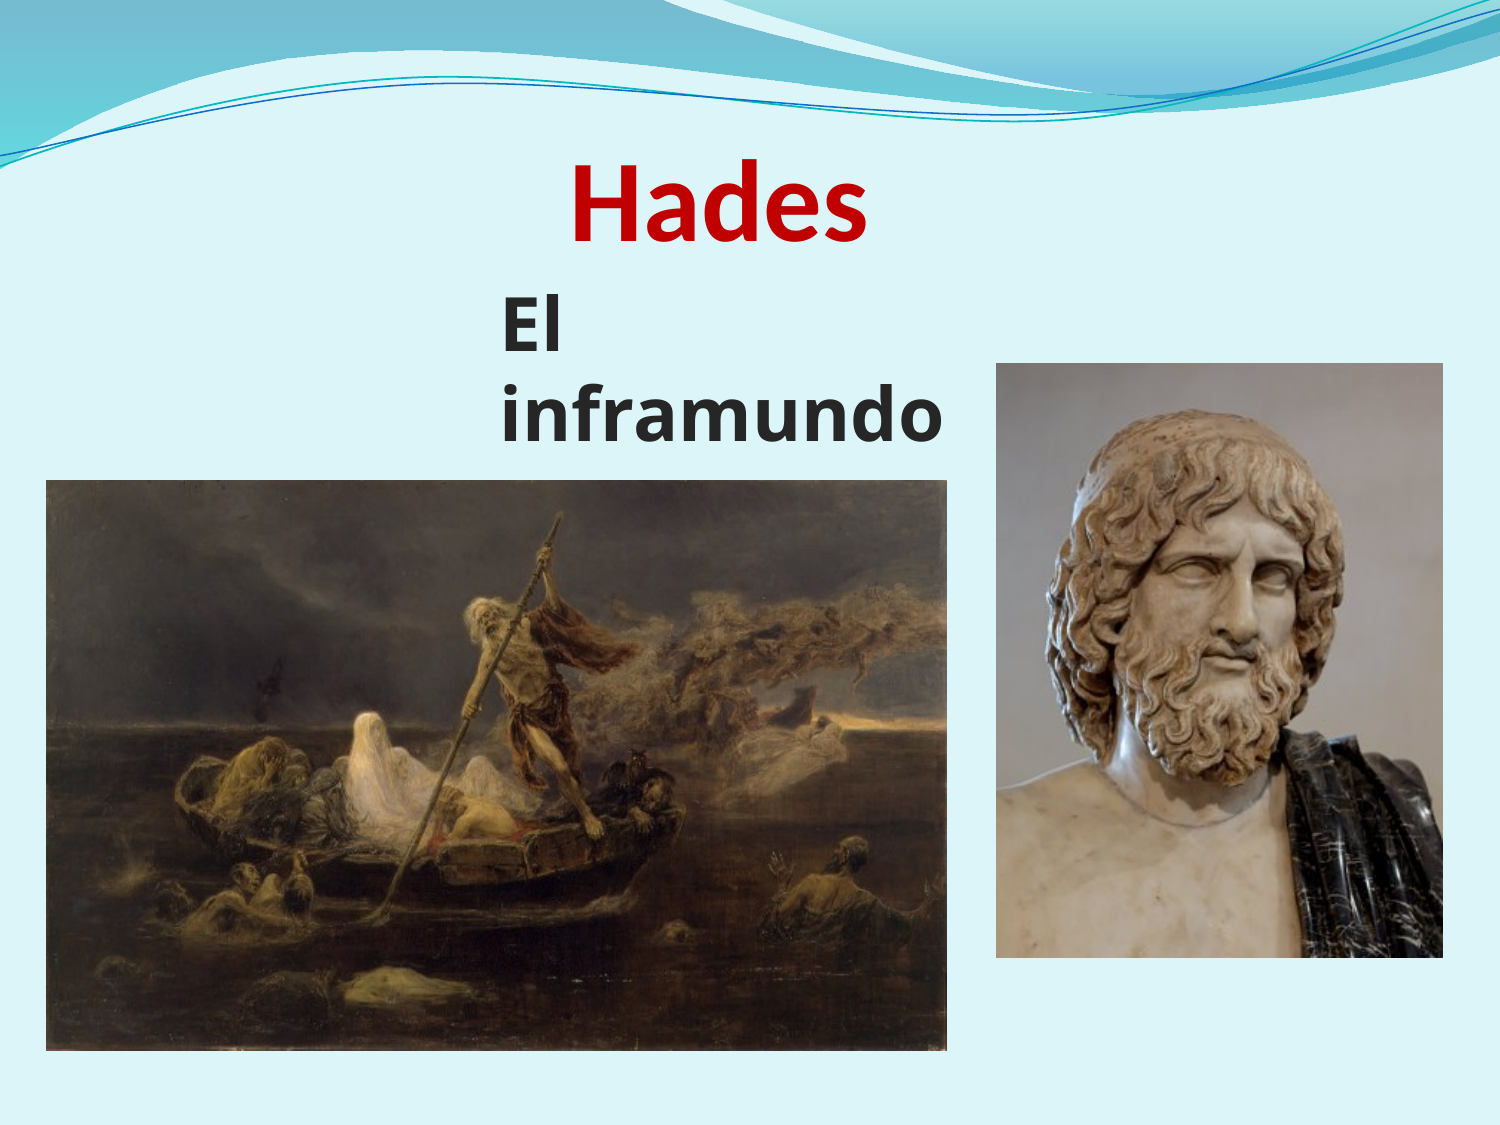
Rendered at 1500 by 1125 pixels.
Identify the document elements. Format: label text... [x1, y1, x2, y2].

picture [46, 480, 947, 1051]
picture [995, 362, 1444, 958]
title Hades [82, 128, 1357, 265]
list El inframundo [492, 269, 985, 364]
